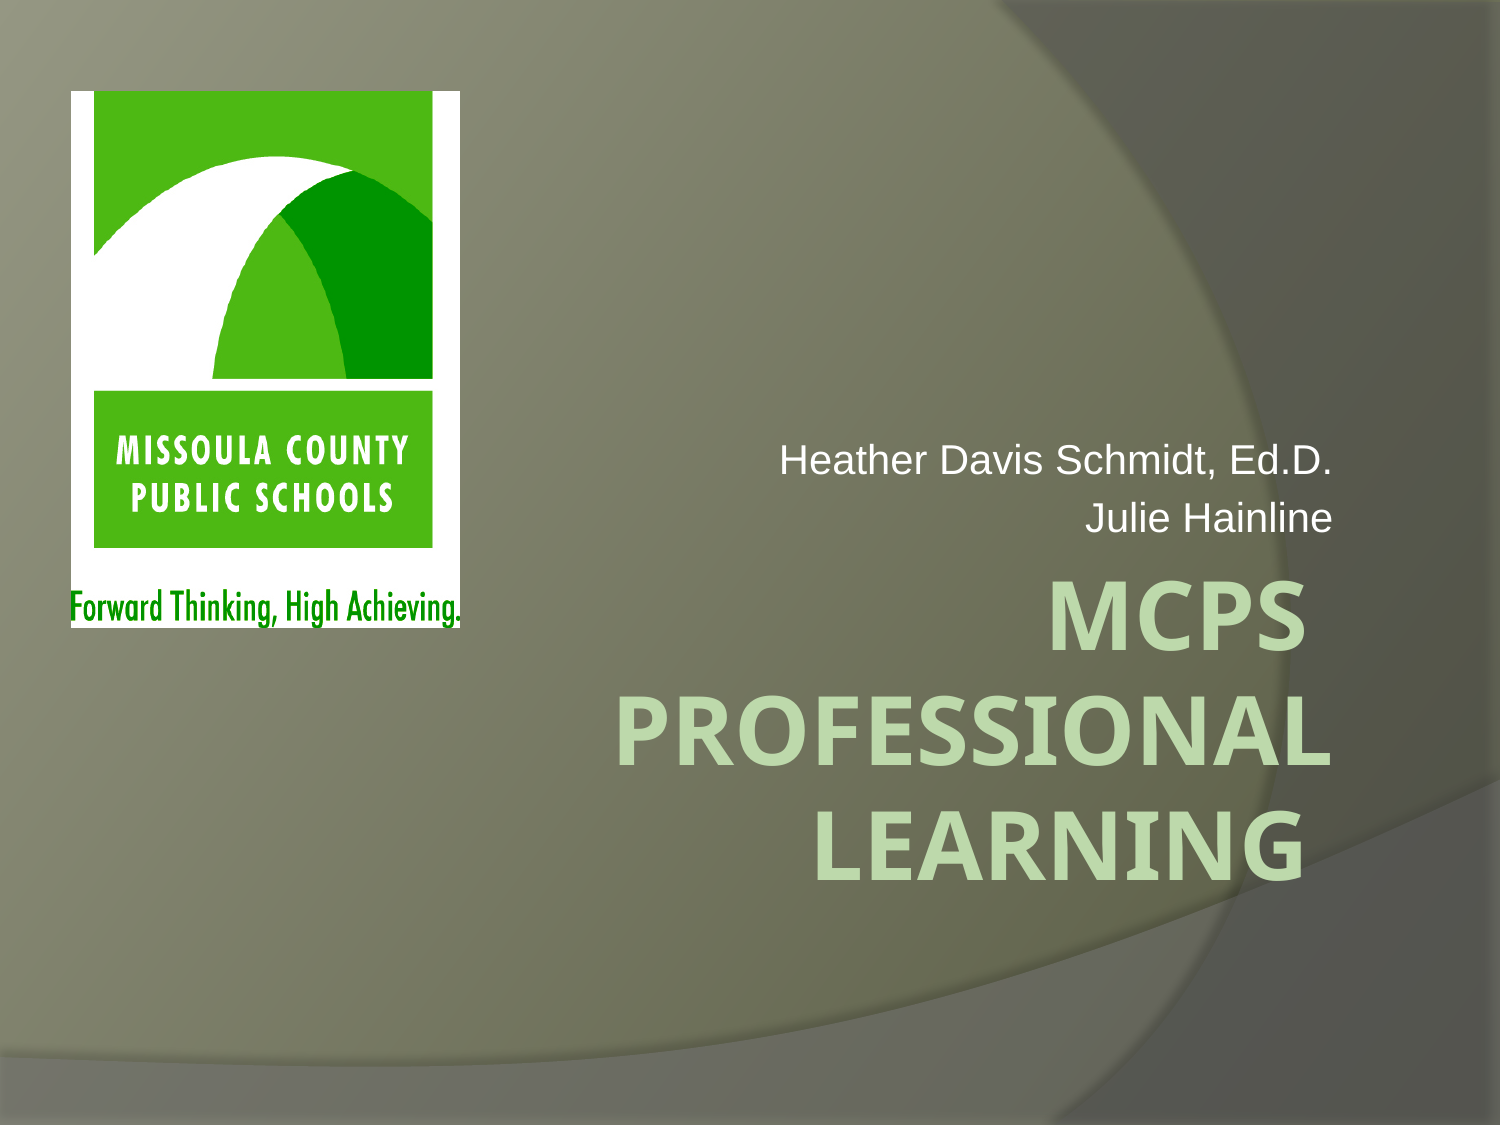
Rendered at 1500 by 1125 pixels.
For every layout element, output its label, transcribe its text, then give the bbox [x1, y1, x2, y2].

subtitle Heather Davis Schmidt, Ed.D. Julie Hainline [472, 253, 1342, 541]
picture [70, 91, 461, 628]
title Mcps Professional Learning [70, 547, 1342, 925]
